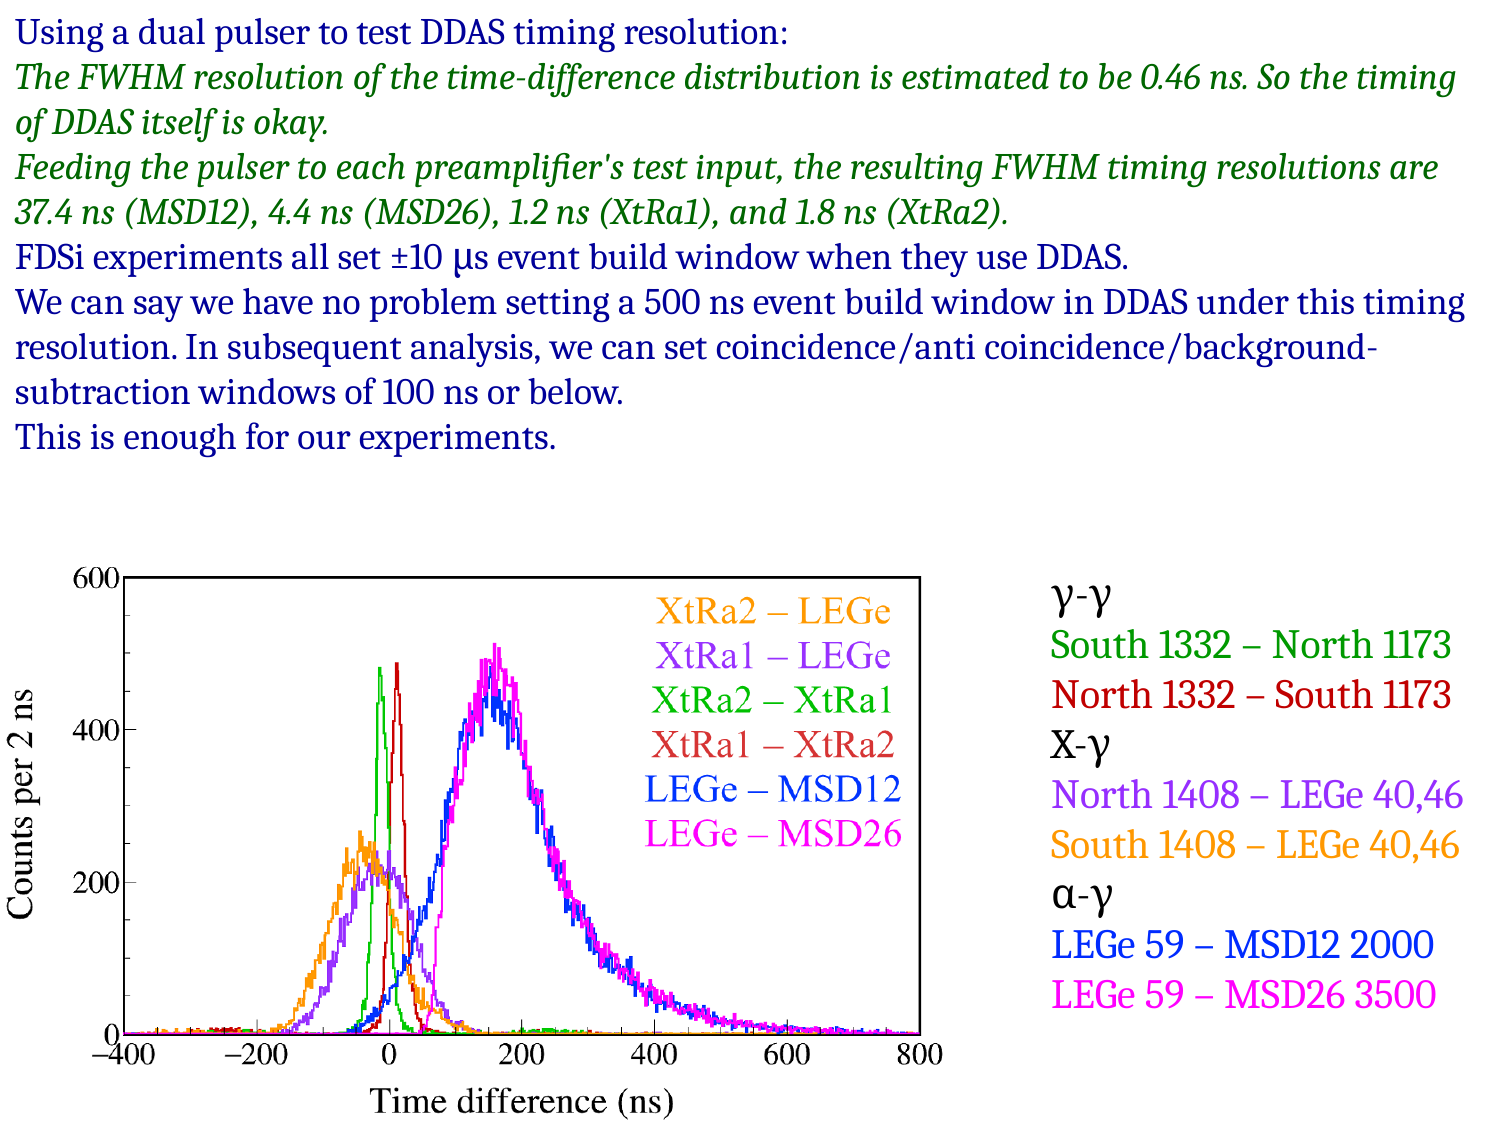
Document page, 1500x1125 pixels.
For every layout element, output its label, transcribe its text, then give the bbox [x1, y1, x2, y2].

text_box γ-γ South 1332 – North 1173 North 1332 – South 1173 X-γ North 1408 – LEGe 40,46 South 1408 – LEGe 40,46 α-γ LEGe 59 – MSD12 2000 LEGe 59 – MSD26 3500 [1036, 559, 1479, 1025]
text_box Using a dual pulser to test DDAS timing resolution: The FWHM resolution of the time-difference distribution is estimated to be 0.46 ns. So the timing of DDAS itself is okay. Feeding the pulser to each preamplifier's test input, the resulting FWHM timing resolutions are 37.4 ns (MSD12), 4.4 ns (MSD26), 1.2 ns (XtRa1), and 1.8 ns (XtRa2). FDSi experiments all set ±10 μs event build window when they use DDAS. We can say we have no problem setting a 500 ns event build window in DDAS under this timing resolution. In subsequent analysis, we can set coincidence/anti coincidence/background-subtraction windows of 100 ns or below. This is enough for our experiments. [0, 0, 1500, 465]
picture [0, 559, 950, 1125]
